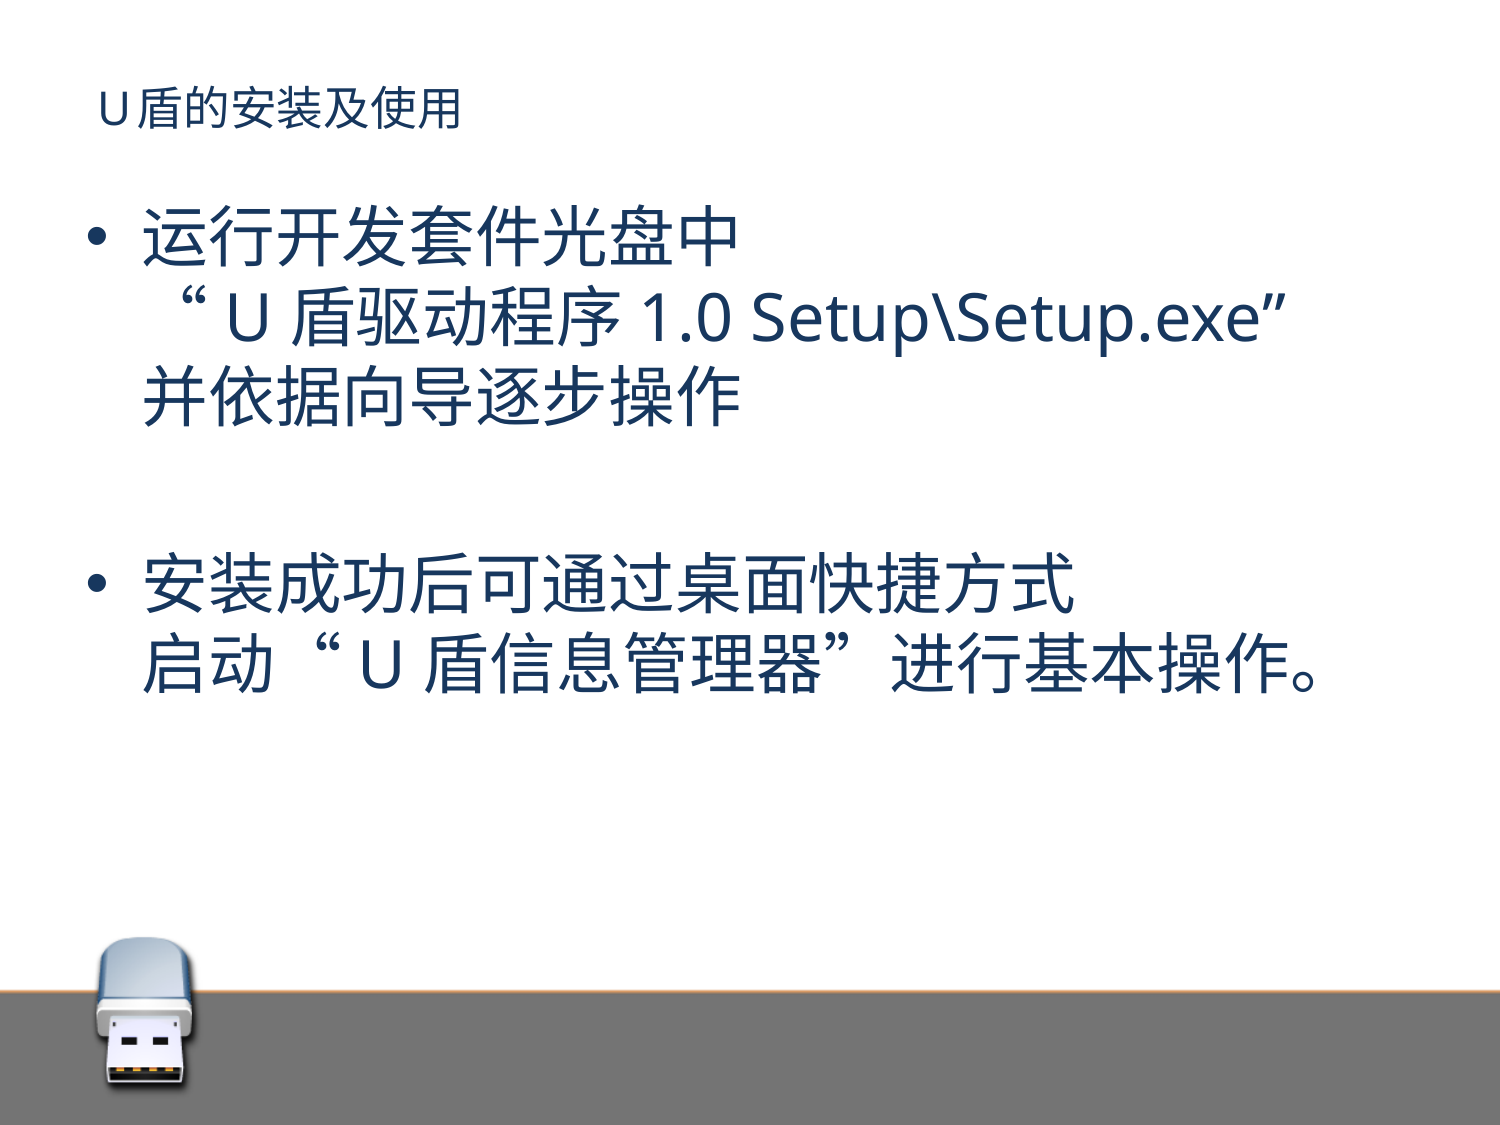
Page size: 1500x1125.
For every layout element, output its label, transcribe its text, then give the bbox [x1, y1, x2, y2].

list 运行开发套件光盘中 “U盾驱动程序1.0 Setup\Setup.exe” 并依据向导逐步操作 安装成功后可通过桌面快捷方式 启动“U盾信息管理器”进行基本操作。 [70, 187, 1421, 930]
title U盾的安装及使用 [82, 70, 1432, 143]
picture [0, 0, 1500, 1125]
